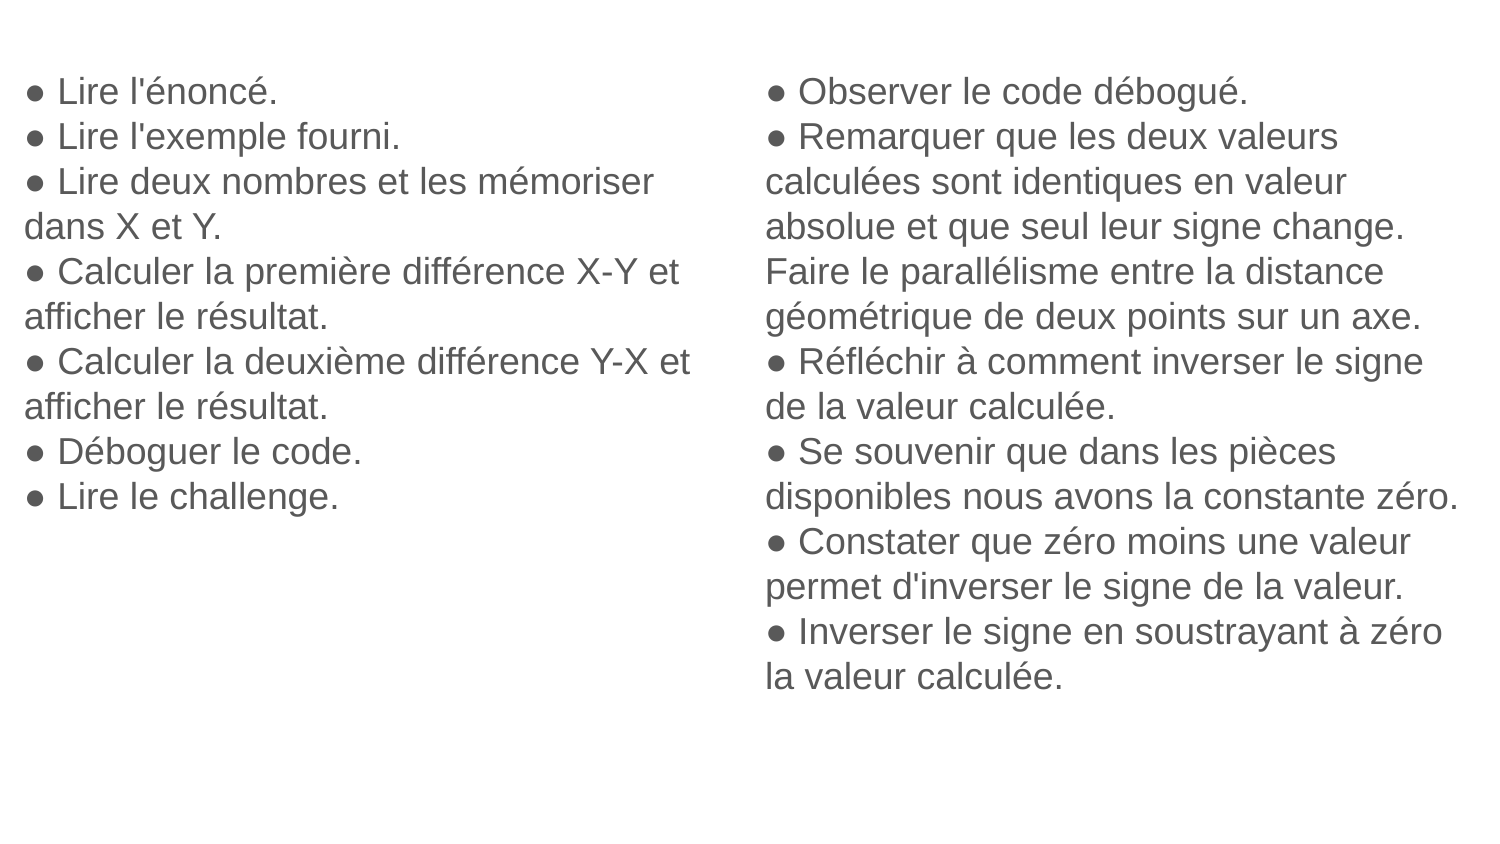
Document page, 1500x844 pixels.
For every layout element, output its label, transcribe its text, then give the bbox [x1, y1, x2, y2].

text_box ● Observer le code débogué. ● Remarquer que les deux valeurs calculées sont identiques en valeur absolue et que seul leur signe change. Faire le parallélisme entre la distance géométrique de deux points sur un axe. ● Réfléchir à comment inverser le signe de la valeur calculée. ● Se souvenir que dans les pièces disponibles nous avons la constante zéro. ● Constater que zéro moins une valeur permet d'inverser le signe de la valeur. ● Inverser le signe en soustrayant à zéro la valeur calculée. [749, 52, 1491, 816]
text_box ● Lire l'énoncé. ● Lire l'exemple fourni. ● Lire deux nombres et les mémoriser dans X et Y. ● Calculer la première différence X-Y et afficher le résultat. ● Calculer la deuxième différence Y-X et afficher le résultat. ● Déboguer le code. ● Lire le challenge. [8, 52, 749, 816]
